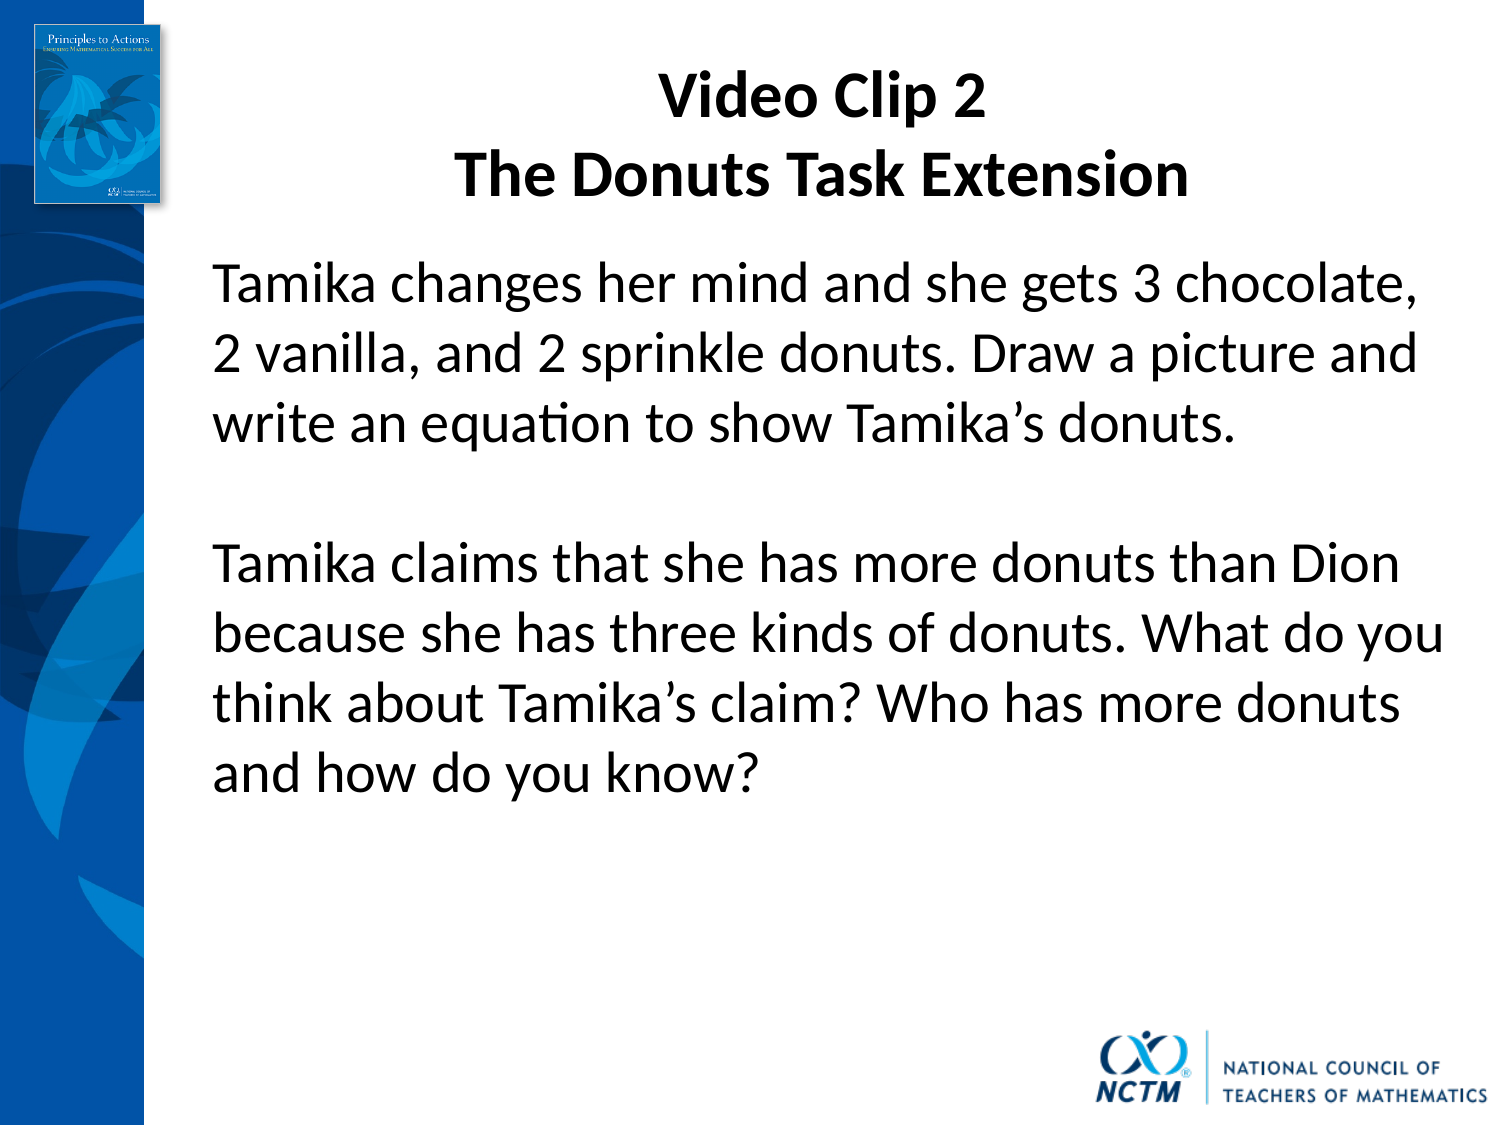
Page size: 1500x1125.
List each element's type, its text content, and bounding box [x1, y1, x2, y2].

text_box Video Clip 2 The Donuts Task Extension [145, 52, 1500, 209]
picture [35, 25, 160, 203]
text_box Tamika changes her mind and she gets 3 chocolate, 2 vanilla, and 2 sprinkle donuts. Draw a picture and write an equation to show Tamika’s donuts. Tamika claims that she has more donuts than Dion because she has three kinds of donuts. What do you think about Tamika’s claim? Who has more donuts and how do you know? [197, 237, 1474, 971]
picture [0, 0, 144, 1125]
